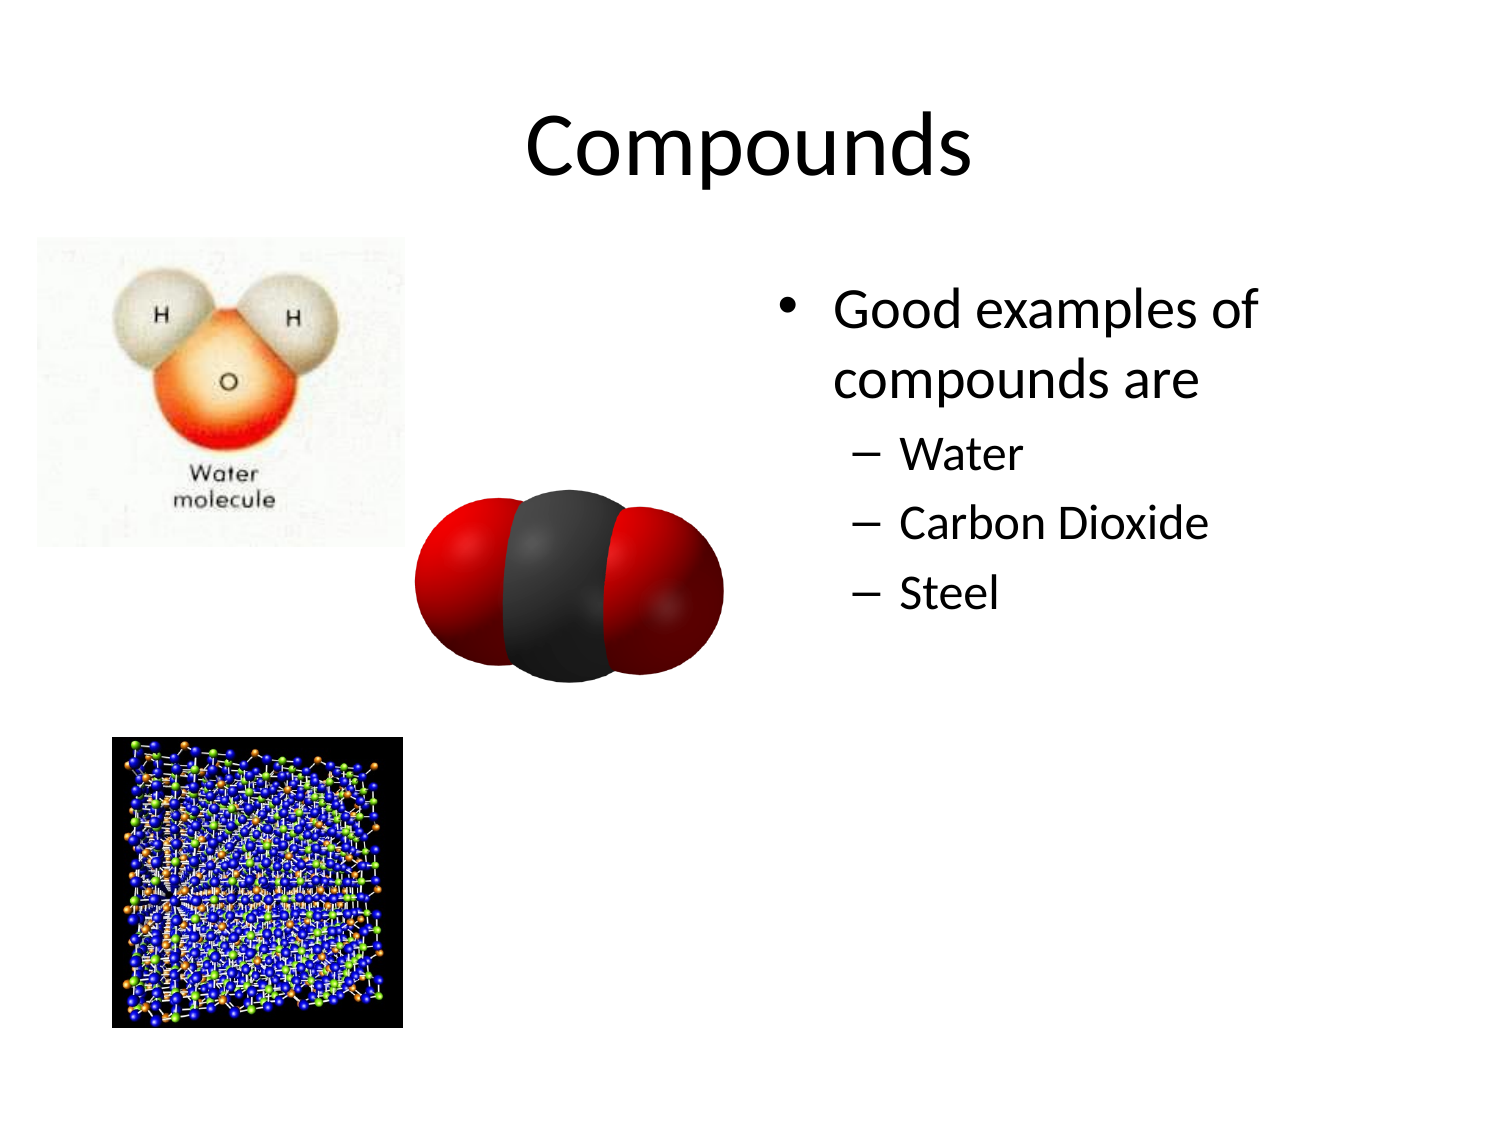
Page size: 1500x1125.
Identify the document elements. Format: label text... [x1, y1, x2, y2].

list Good examples of compounds are Water Carbon Dioxide Steel [762, 262, 1425, 1005]
picture [112, 737, 403, 1028]
title Compounds [75, 45, 1425, 233]
picture [37, 237, 739, 698]
